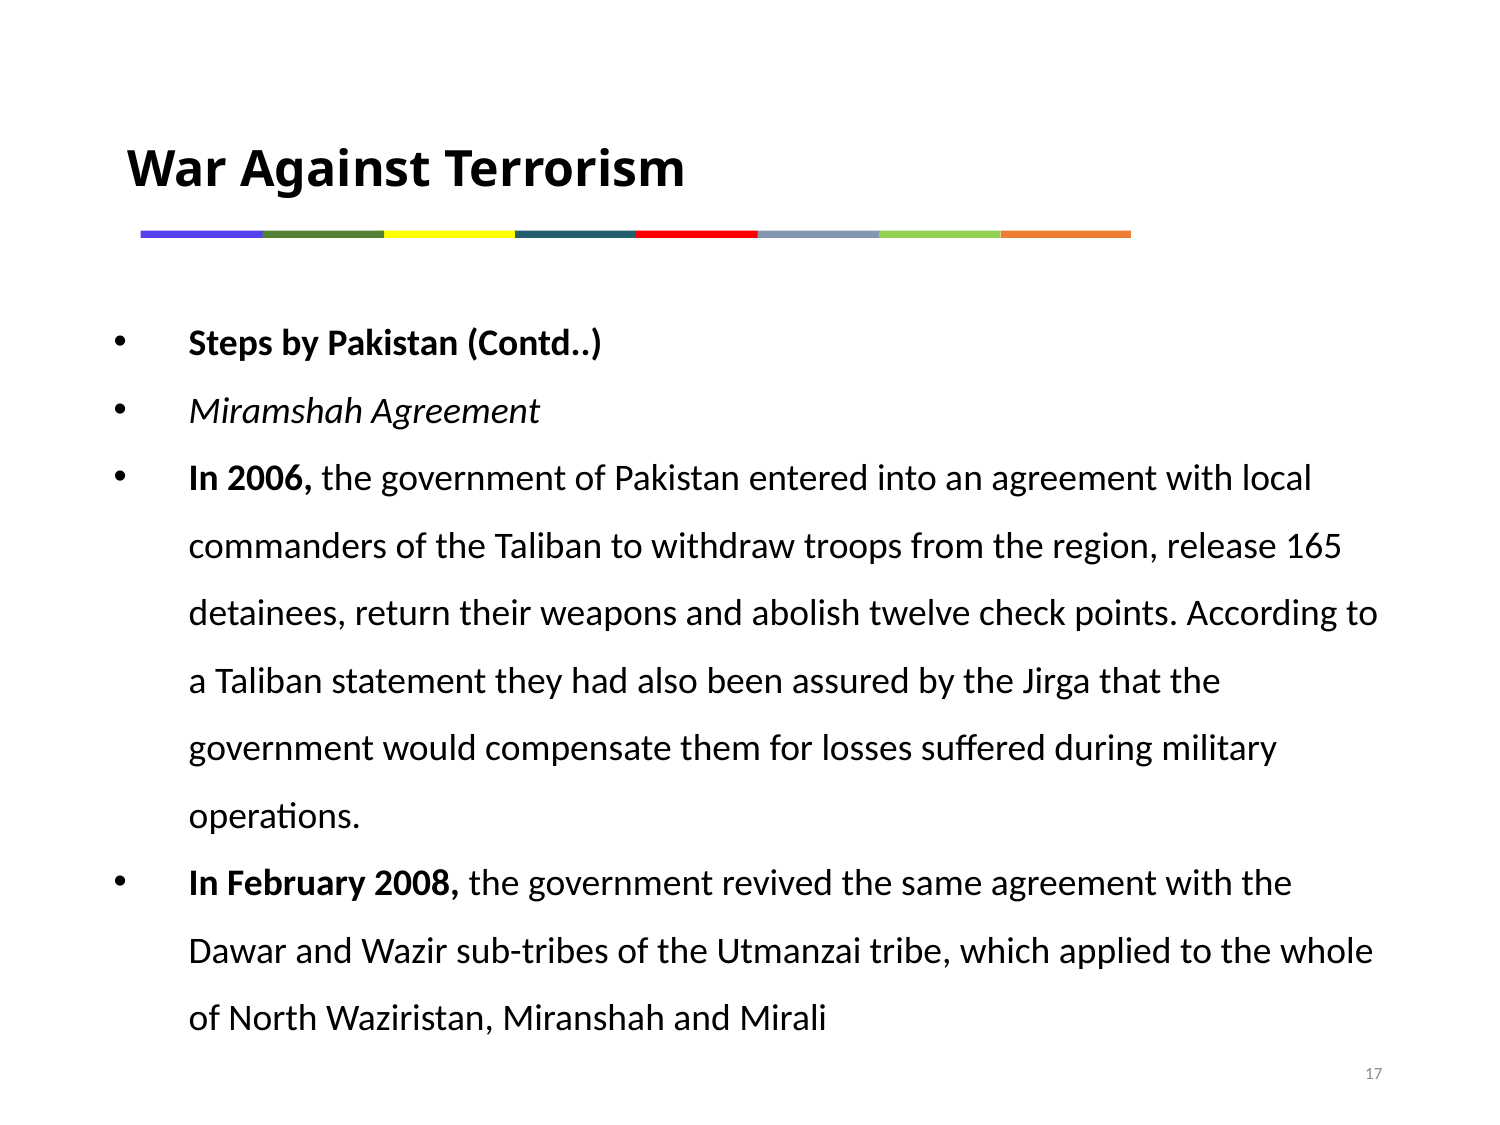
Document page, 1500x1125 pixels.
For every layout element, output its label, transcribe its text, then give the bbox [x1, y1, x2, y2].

text_box War Against Terrorism [112, 120, 1500, 276]
slide_number 17 [1060, 1042, 1398, 1103]
text_box Steps by Pakistan (Contd..) Miramshah Agreement In 2006, the government of Pakistan entered into an agreement with local commanders of the Taliban to withdraw troops from the region, release 165 detainees, return their weapons and abolish twelve check points. According to a Taliban statement they had also been assured by the Jirga that the government would compensate them for losses suffered during military operations. In February 2008, the government revived the same agreement with the Dawar and Wazir sub-tribes of the Utmanzai tribe, which applied to the whole of North Waziristan, Miranshah and Mirali [98, 288, 1415, 1046]
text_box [140, 230, 1131, 239]
